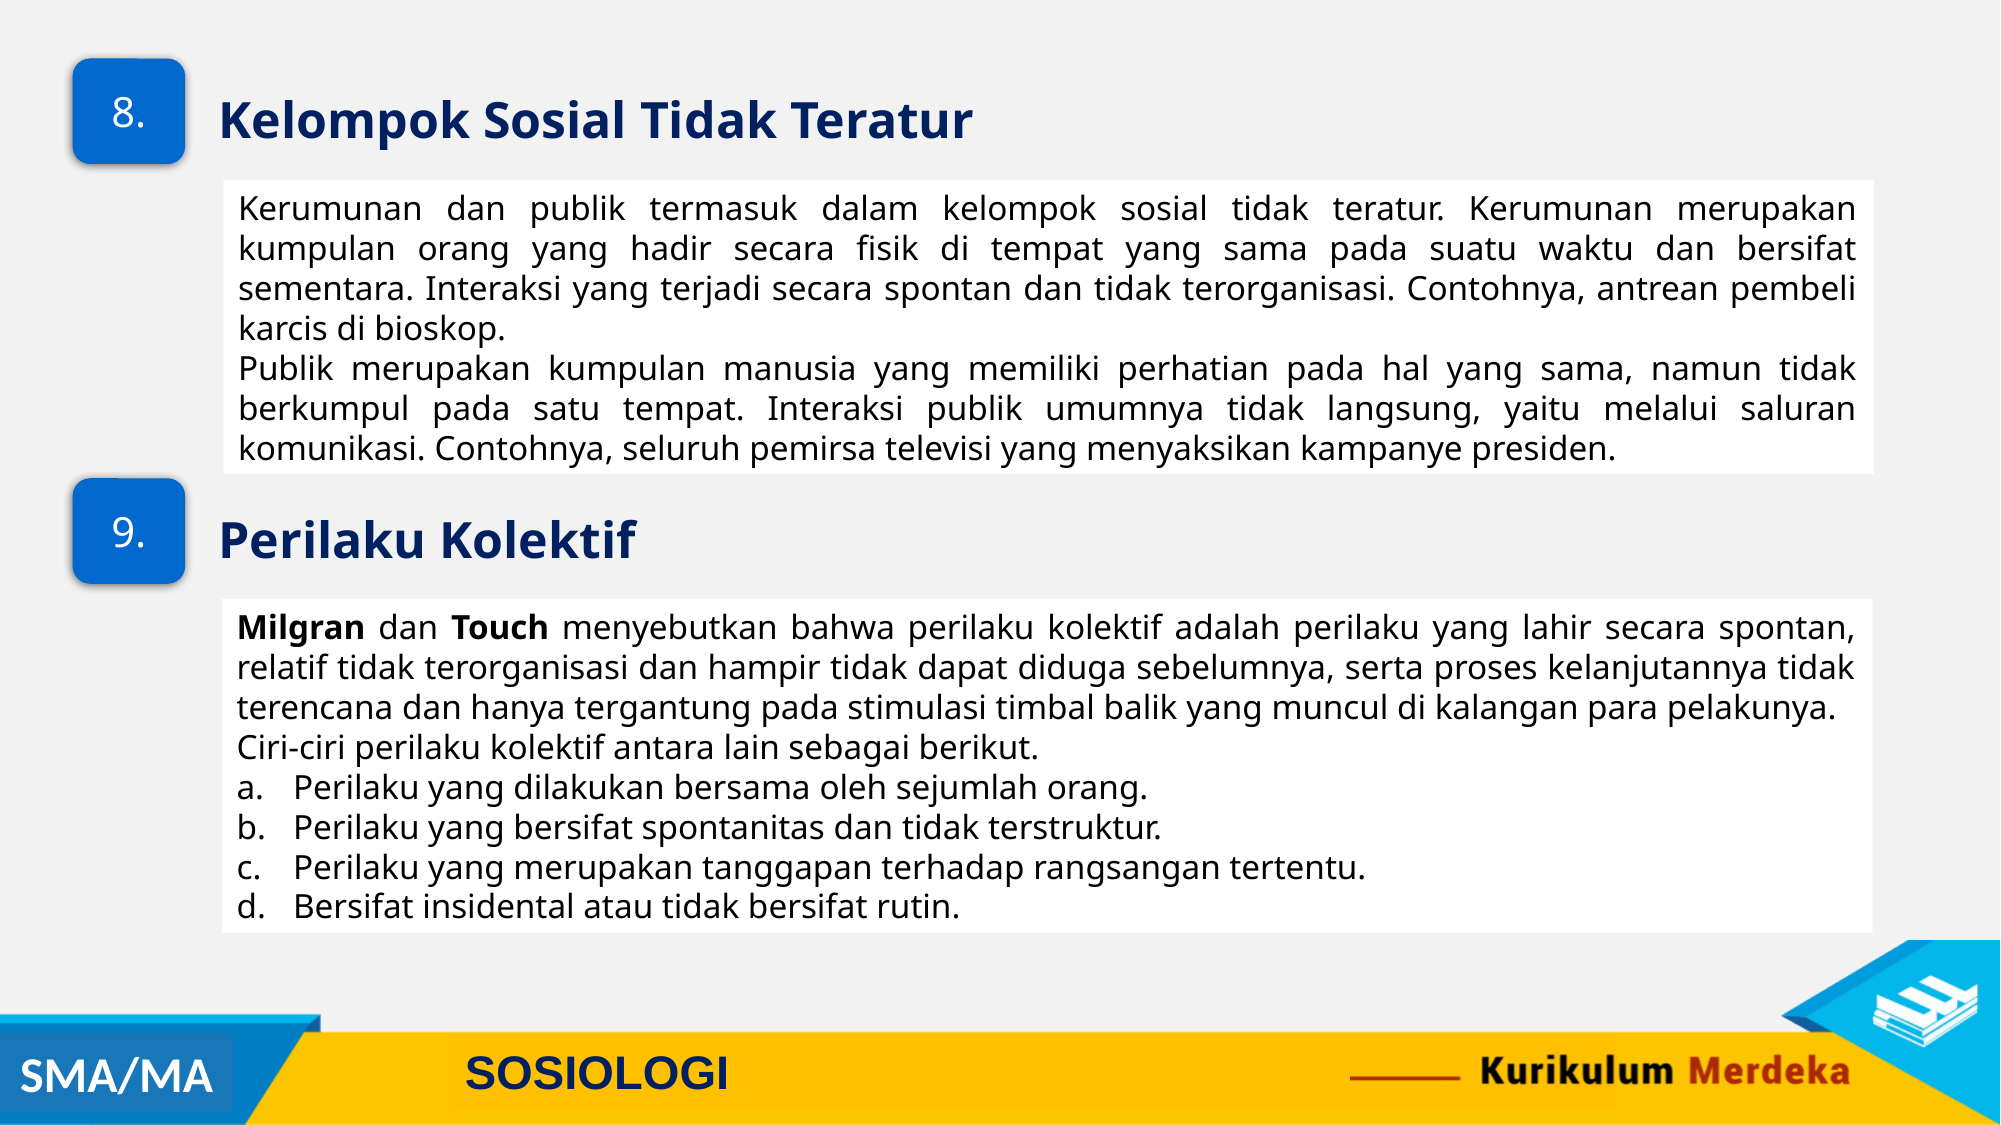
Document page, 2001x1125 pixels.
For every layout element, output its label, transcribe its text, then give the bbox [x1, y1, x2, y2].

text_box Kelompok Sosial Tidak Teratur [203, 80, 1524, 156]
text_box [0, 940, 2000, 1125]
text_box Perilaku Kolektif [203, 500, 1524, 576]
text_box Milgran dan Touch menyebutkan bahwa perilaku kolektif adalah perilaku yang lahir secara spontan, relatif tidak terorganisasi dan hampir tidak dapat diduga sebelumnya, serta proses kelanjutannya tidak terencana dan hanya tergantung pada stimulasi timbal balik yang muncul di kalangan para pelakunya. Ciri-ciri perilaku kolektif antara lain sebagai berikut. Perilaku yang dilakukan bersama oleh sejumlah orang. Perilaku yang bersifat spontanitas dan tidak terstruktur. Perilaku yang merupakan tanggapan terhadap rangsangan tertentu. Bersifat insidental atau tidak bersifat rutin. [221, 598, 1873, 933]
text_box 8. [72, 58, 186, 164]
text_box 9. [72, 478, 186, 584]
text_box Kerumunan dan publik termasuk dalam kelompok sosial tidak teratur. Kerumunan merupakan kumpulan orang yang hadir secara fisik di tempat yang sama pada suatu waktu dan bersifat sementara. Interaksi yang terjadi secara spontan dan tidak terorganisasi. Contohnya, antrean pembeli karcis di bioskop. Publik merupakan kumpulan manusia yang memiliki perhatian pada hal yang sama, namun tidak berkumpul pada satu tempat. Interaksi publik umumnya tidak langsung, yaitu melalui saluran komunikasi. Contohnya, seluruh pemirsa televisi yang menyaksikan kampanye presiden. [223, 179, 1874, 475]
